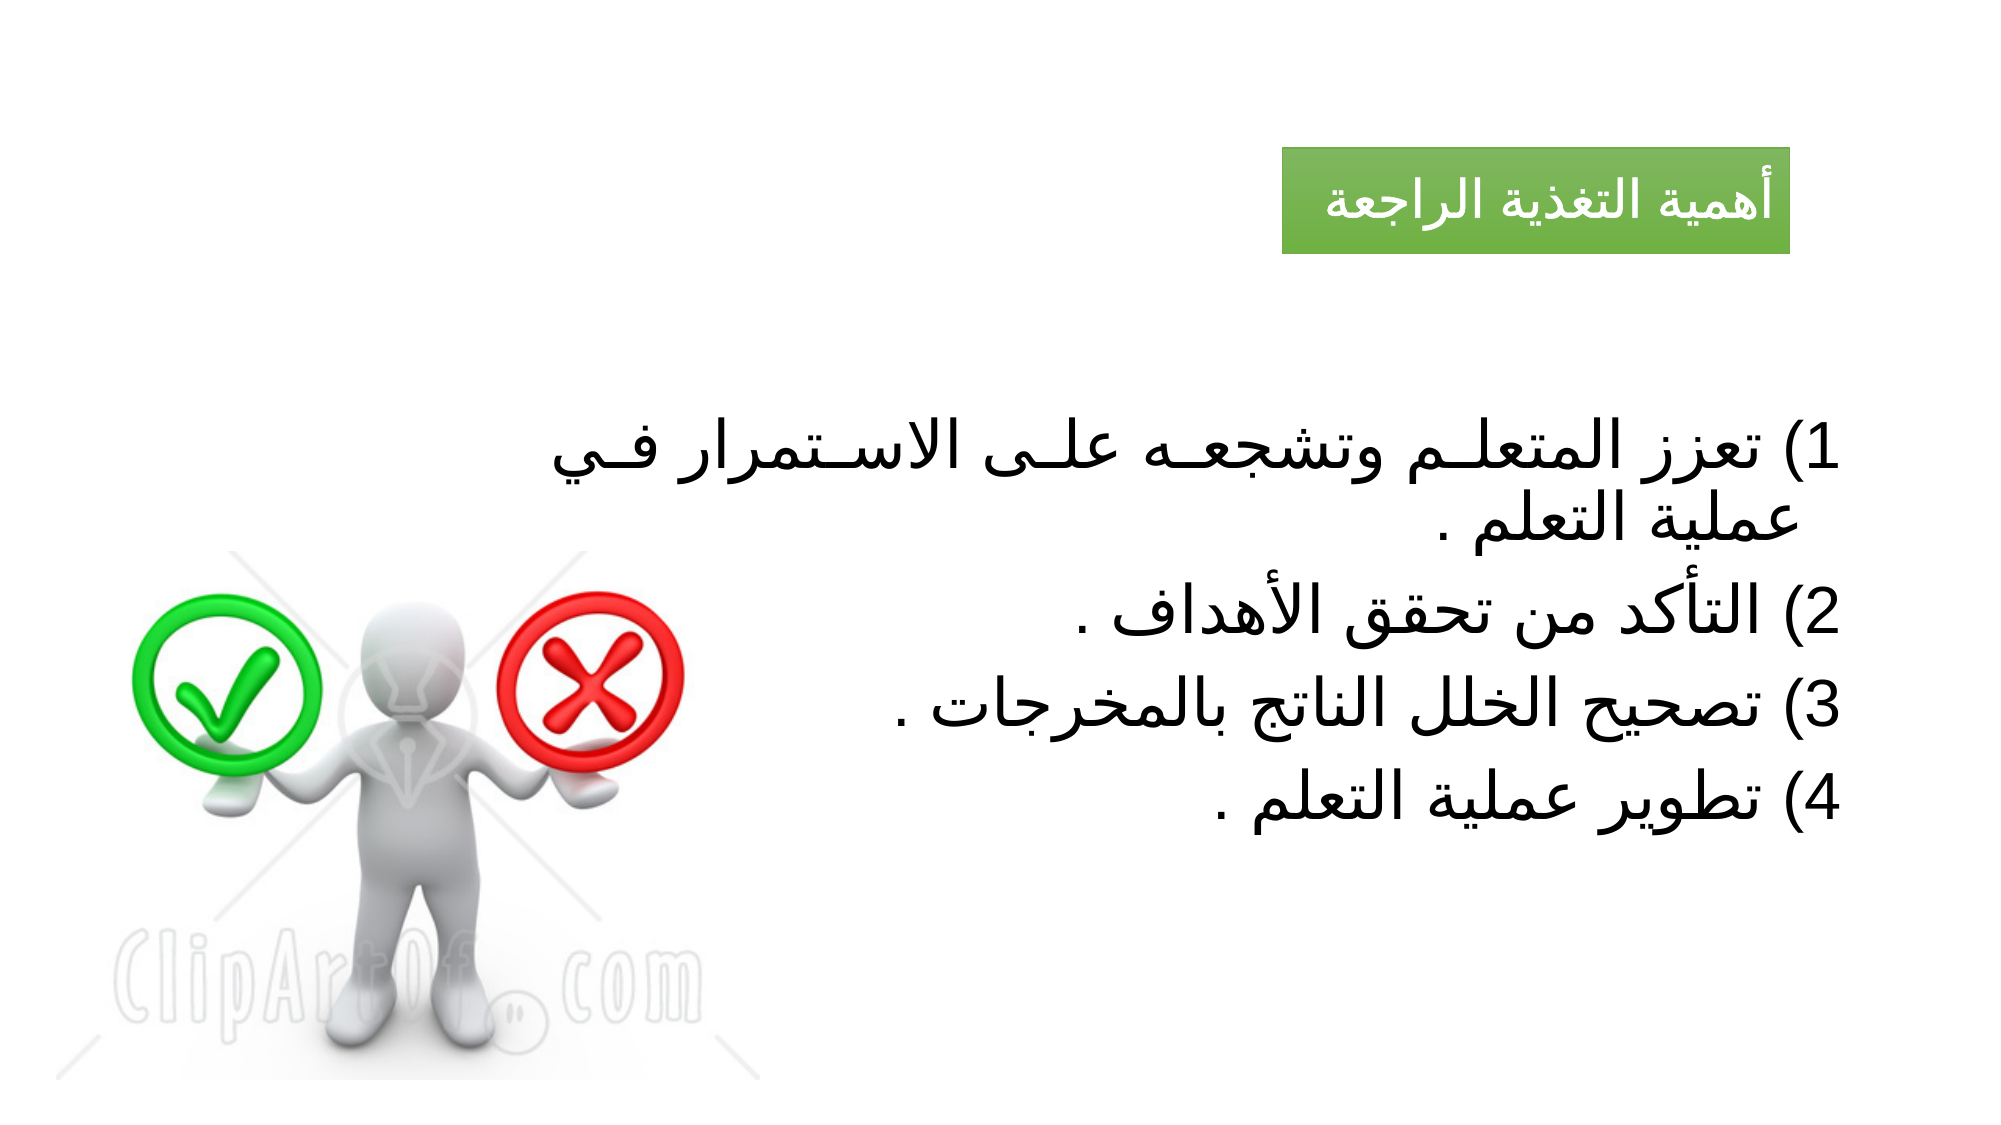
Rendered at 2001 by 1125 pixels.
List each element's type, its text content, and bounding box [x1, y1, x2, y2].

picture [56, 551, 760, 1080]
list تعزز المتعلم وتشجعه على الاستمرار في عملية التعلم . التأكد من تحقق الأهداف . تصحيح الخلل الناتج بالمخرجات . تطوير عملية التعلم . [535, 403, 1857, 842]
title أهمية التغذية الراجعة [1282, 147, 1790, 254]
